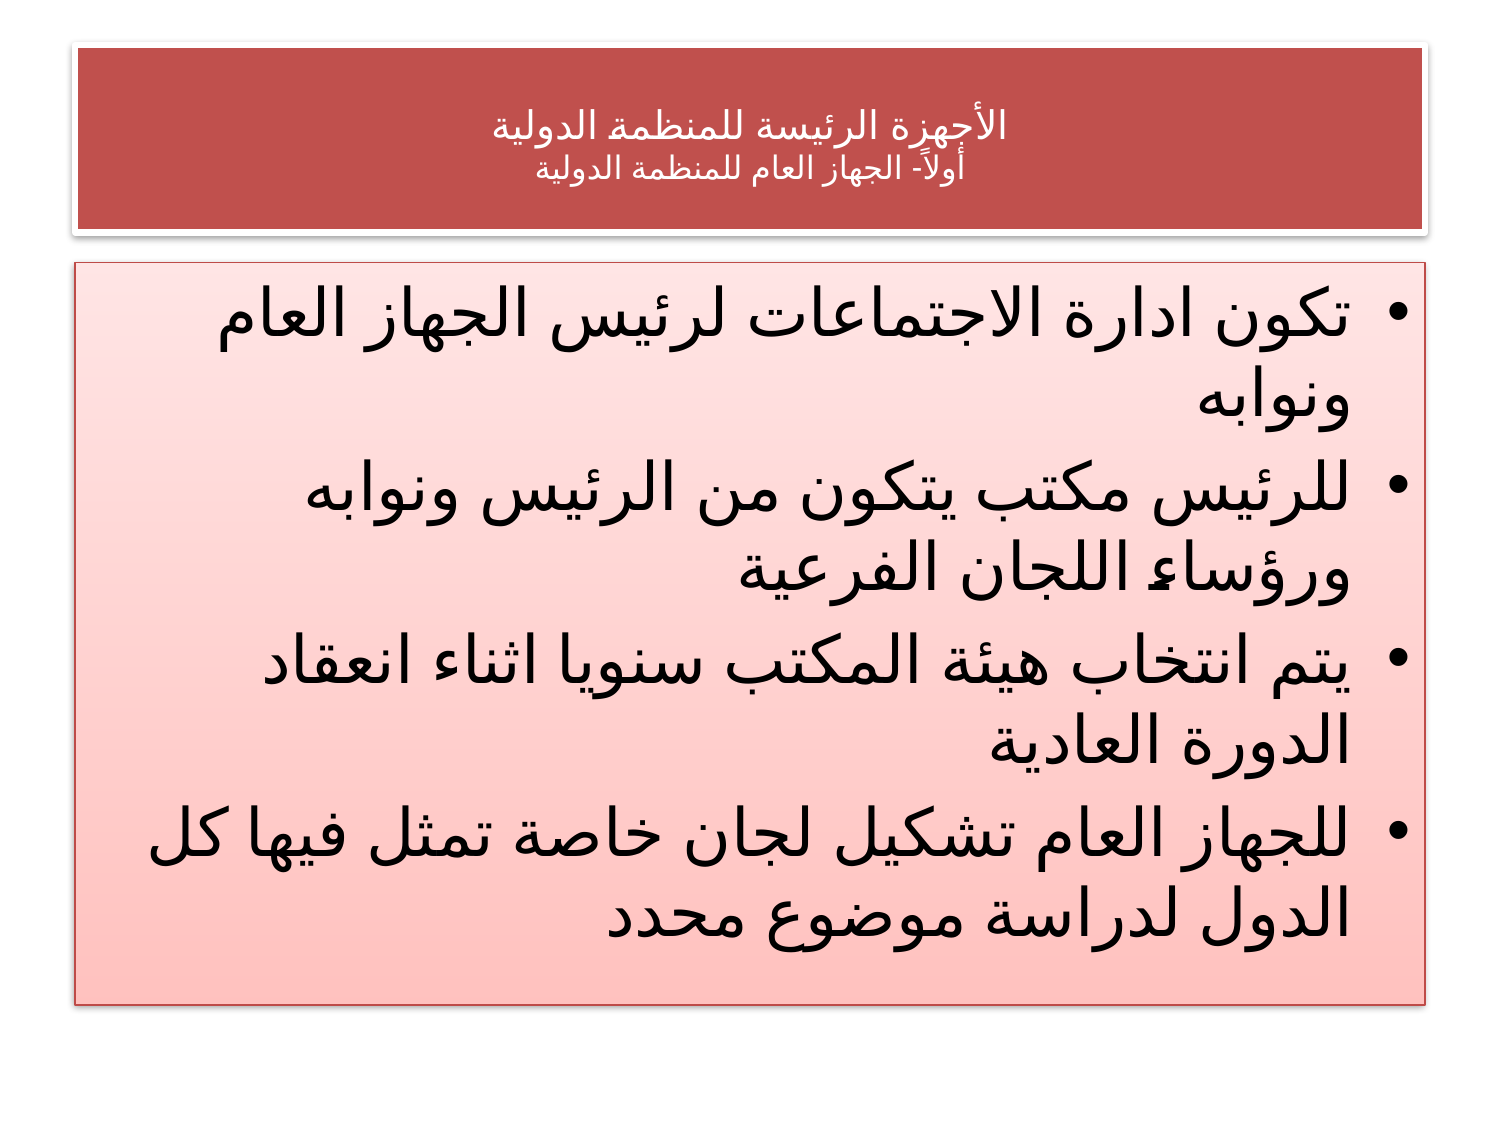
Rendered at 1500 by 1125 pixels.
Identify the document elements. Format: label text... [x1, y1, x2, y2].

title الأجهزة الرئيسة للمنظمة الدولية أولاً- الجهاز العام للمنظمة الدولية [72, 42, 1428, 236]
list تكون ادارة الاجتماعات لرئيس الجهاز العام ونوابه للرئيس مكتب يتكون من الرئيس ونوابه ورؤساء اللجان الفرعية يتم انتخاب هيئة المكتب سنويا اثناء انعقاد الدورة العادية للجهاز العام تشكيل لجان خاصة تمثل فيها كل الدول لدراسة موضوع محدد [74, 262, 1426, 1006]
